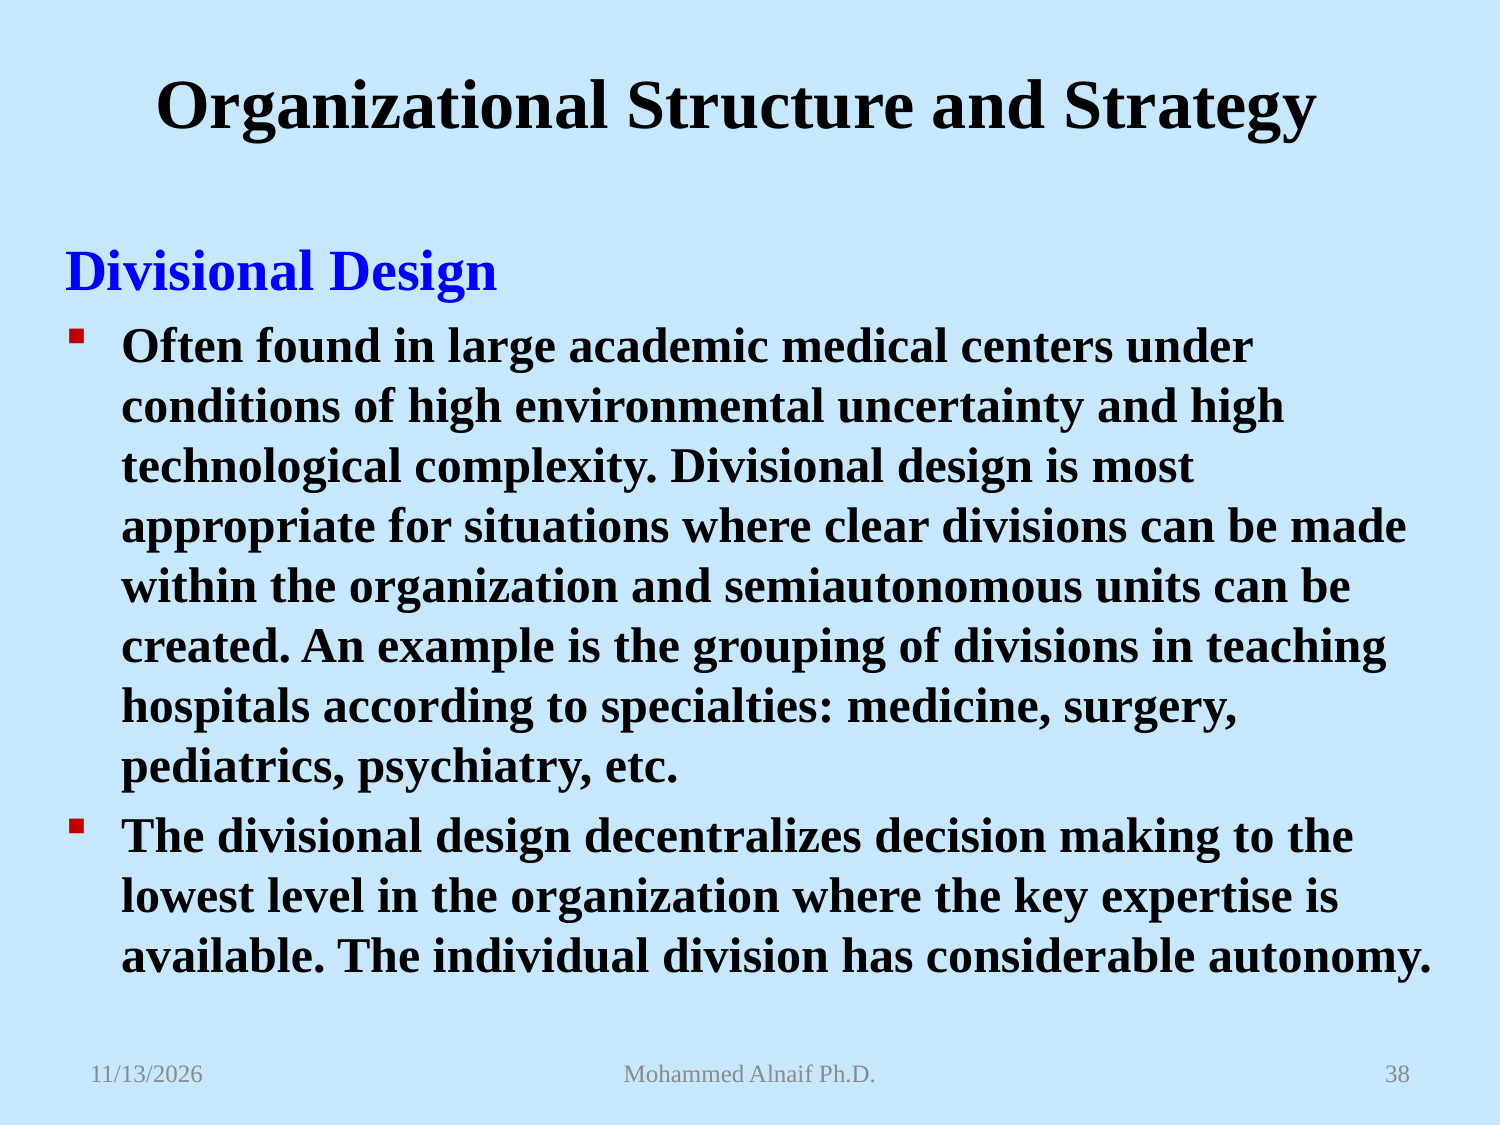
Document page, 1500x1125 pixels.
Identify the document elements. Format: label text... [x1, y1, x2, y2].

subtitle Divisional Design Often found in large academic medical centers under conditions of high environmental uncertainty and high technological complexity. Divisional design is most appropriate for situations where clear divisions can be made within the organization and semiautonomous units can be created. An example is the grouping of divisions in teaching hospitals according to specialties: medicine, surgery, pediatrics, psychiatry, etc. The divisional design decentralizes decision making to the lowest level in the organization where the key expertise is available. The individual division has considerable autonomy. [50, 224, 1463, 1038]
footer Mohammed Alnaif Ph.D. [512, 1042, 988, 1103]
slide_number 38 [1074, 1042, 1425, 1103]
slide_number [75, 1042, 425, 1103]
title Organizational Structure and Strategy [99, 50, 1375, 150]
